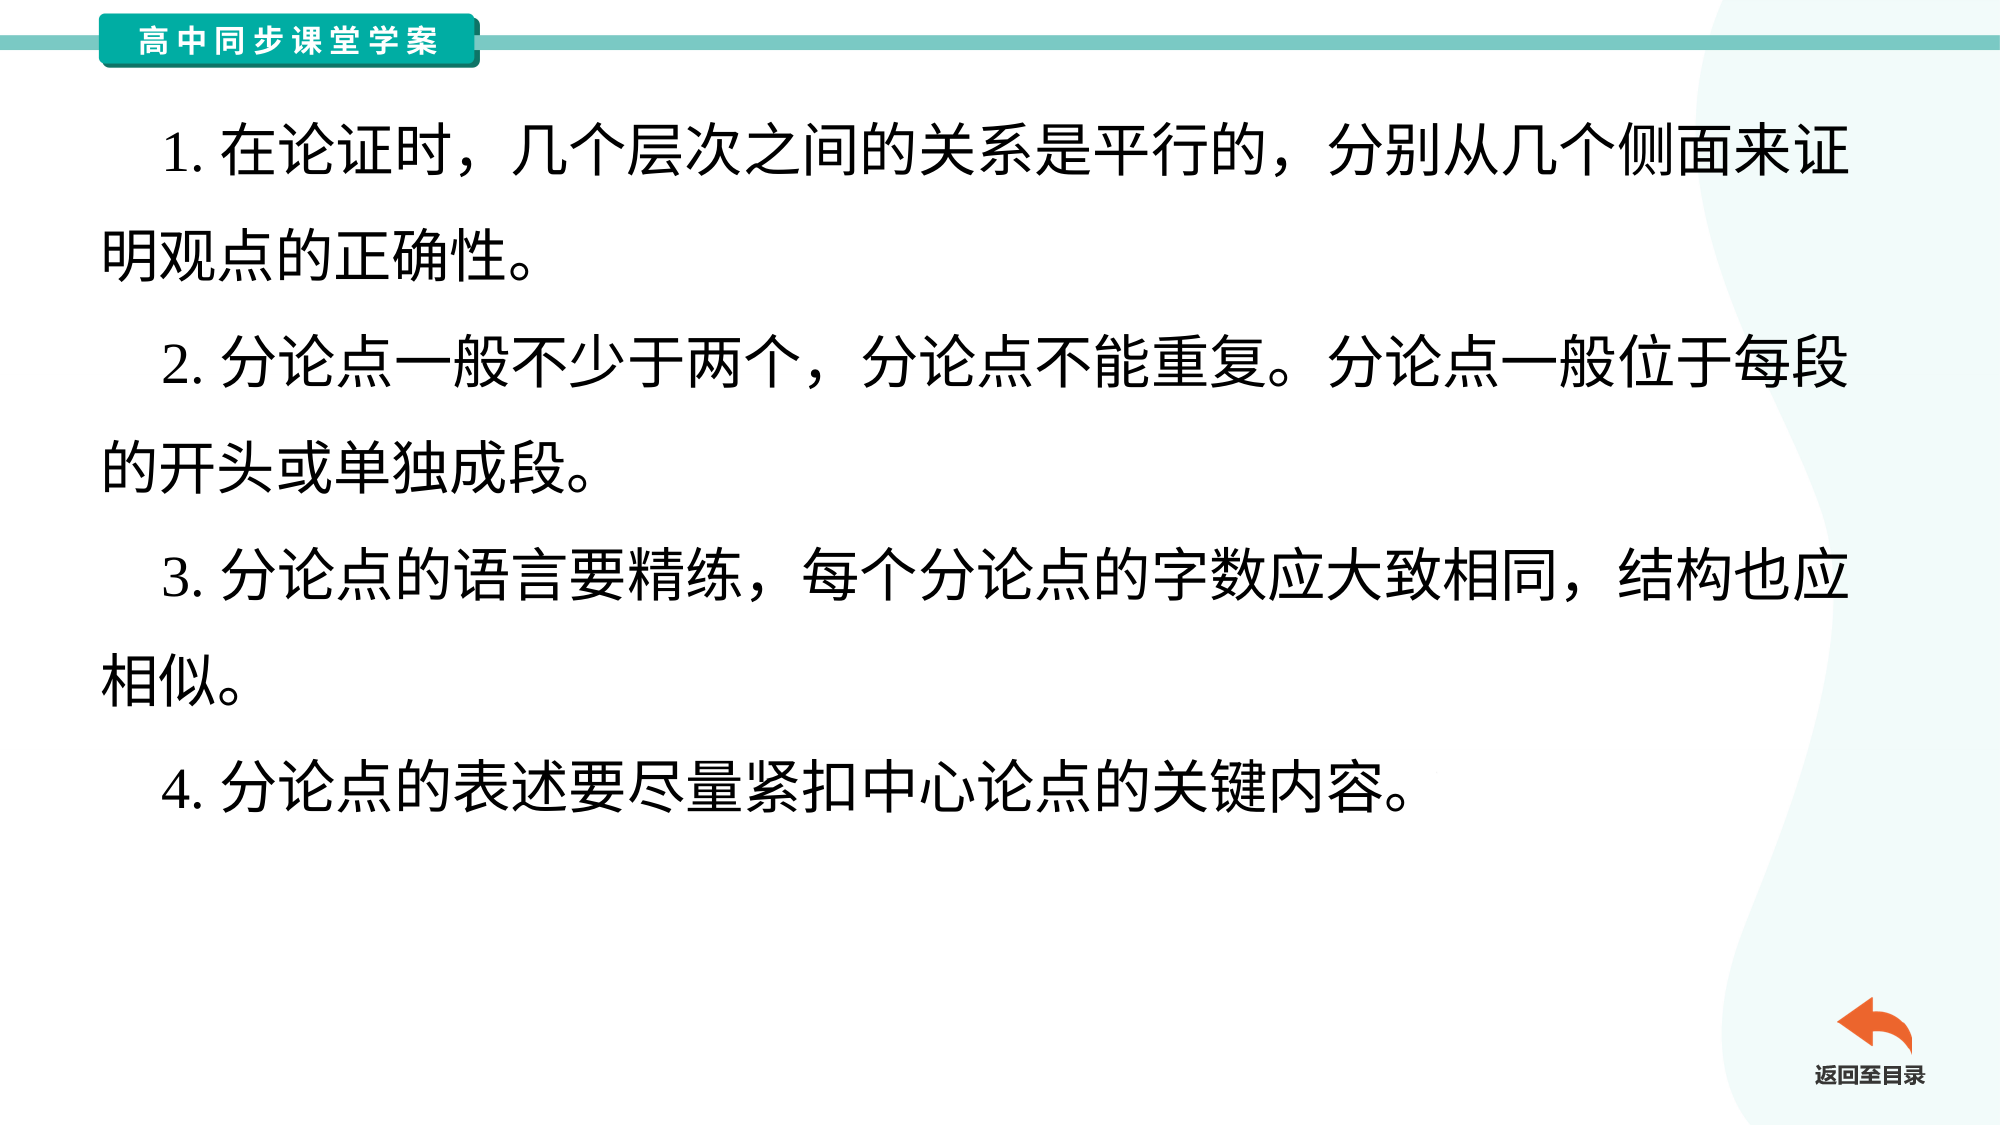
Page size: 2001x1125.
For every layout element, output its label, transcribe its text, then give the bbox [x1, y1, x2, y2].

picture [0, 0, 2000, 1125]
text_box 1.在论证时，几个层次之间的关系是平行的，分别从几个侧面来证 明观点的正确性。 2.分论点一般不少于两个，分论点不能重复。分论点一般位于每段 的开头或单独成段。 3.分论点的语言要精练，每个分论点的字数应大致相同，结构也应 相似。 4.分论点的表述要尽量紧扣中心论点的关键内容。 [100, 76, 1899, 821]
